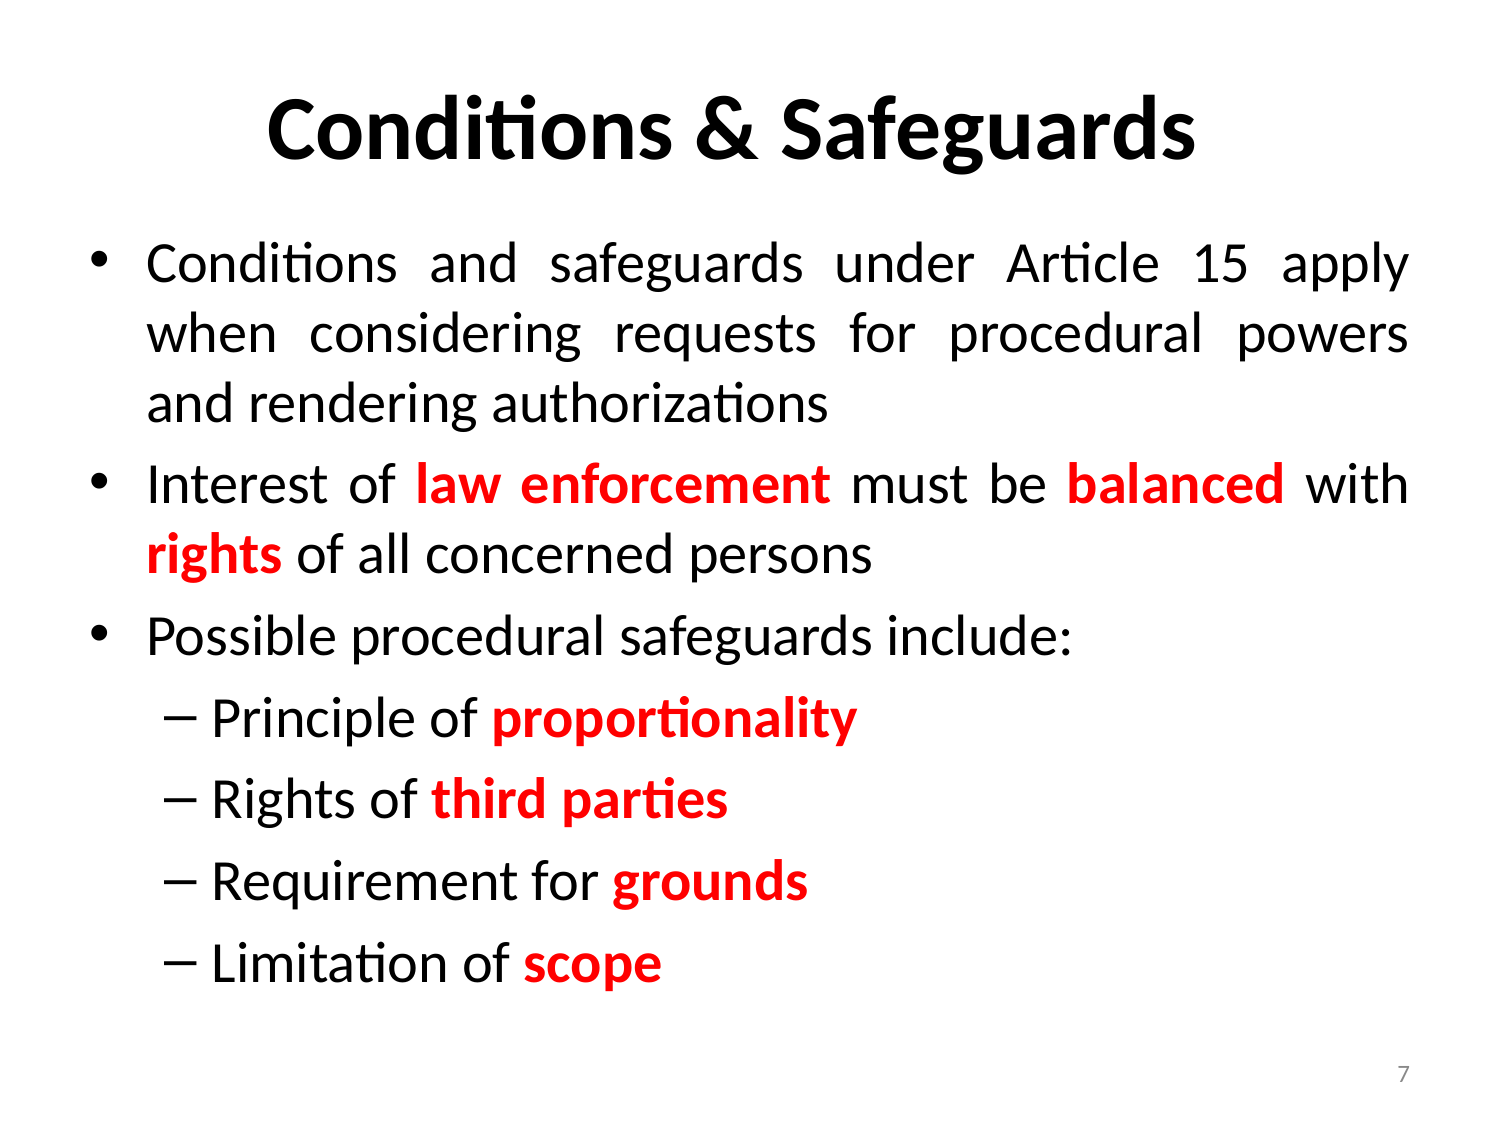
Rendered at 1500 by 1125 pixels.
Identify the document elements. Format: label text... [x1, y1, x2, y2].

title Conditions & Safeguards [57, 28, 1408, 217]
text_box Conditions and safeguards under Article 15 apply when considering requests for procedural powers and rendering authorizations Interest of law enforcement must be balanced with rights of all concerned persons Possible procedural safeguards include: Principle of proportionality Rights of third parties Requirement for grounds Limitation of scope [74, 216, 1425, 959]
slide_number 7 [1074, 1042, 1425, 1103]
